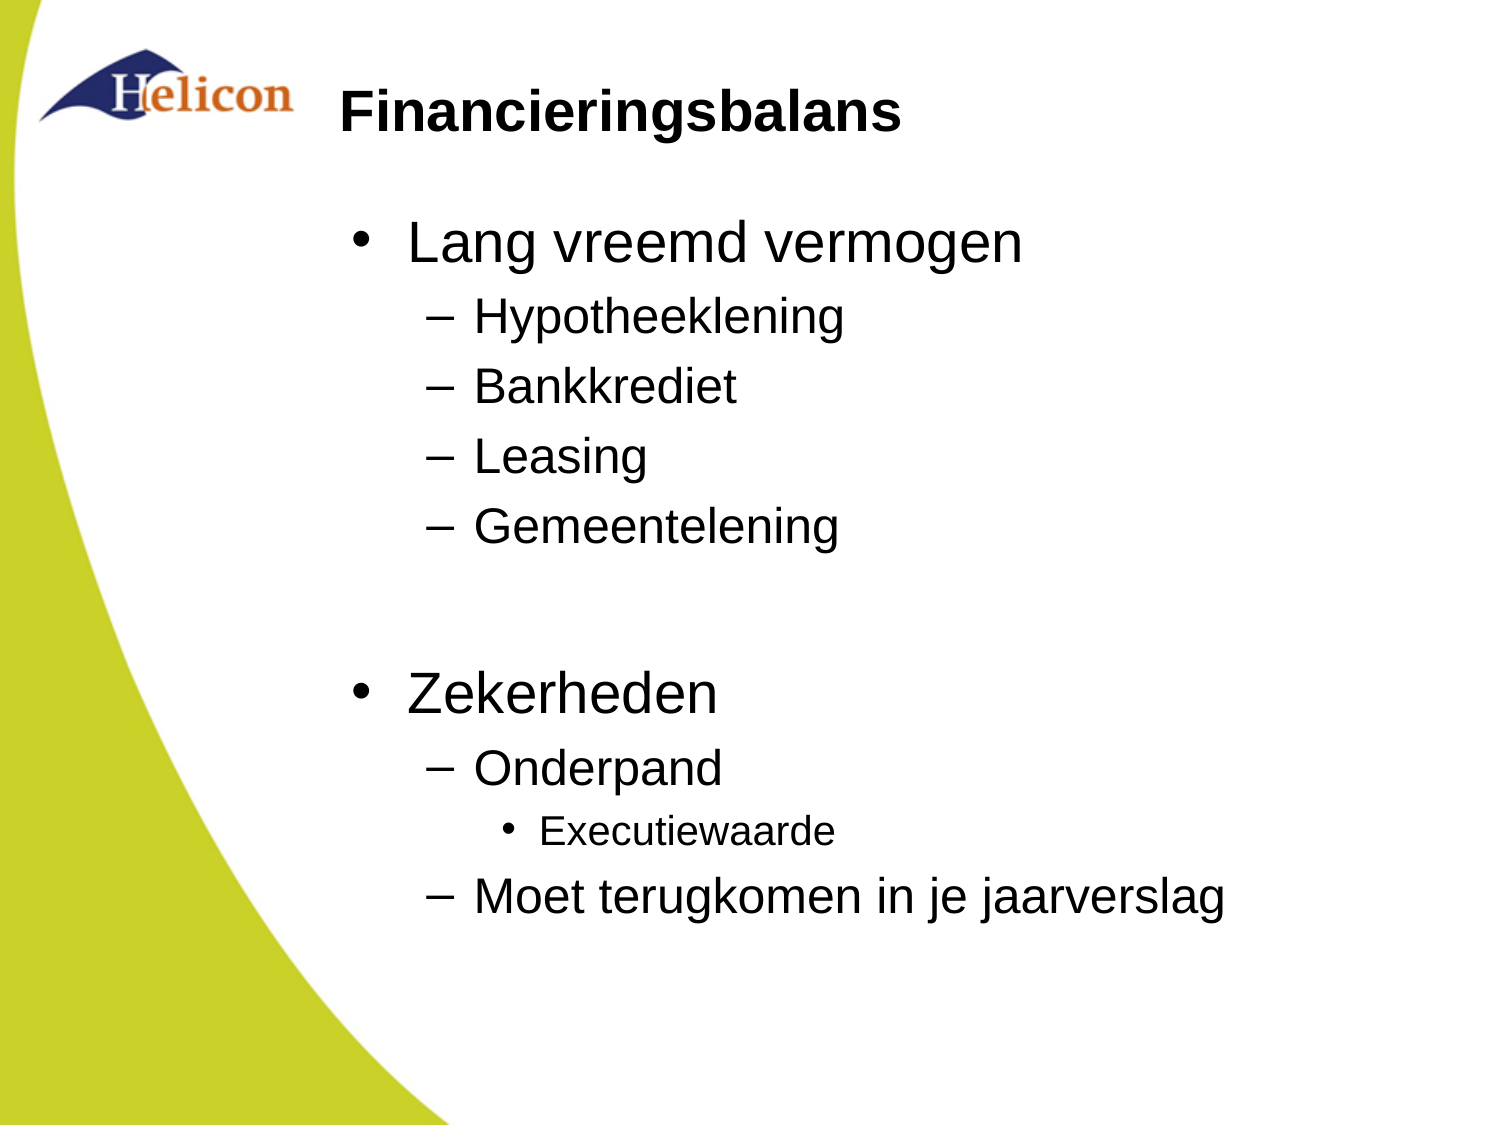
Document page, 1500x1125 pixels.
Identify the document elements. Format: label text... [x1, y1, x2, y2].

picture [0, 0, 1500, 1125]
list Lang vreemd vermogen Hypotheeklening Bankkrediet Leasing Gemeentelening Zekerheden Onderpand Executiewaarde Moet terugkomen in je jaarverslag [336, 196, 1425, 1005]
title Financieringsbalans [324, 54, 1415, 161]
